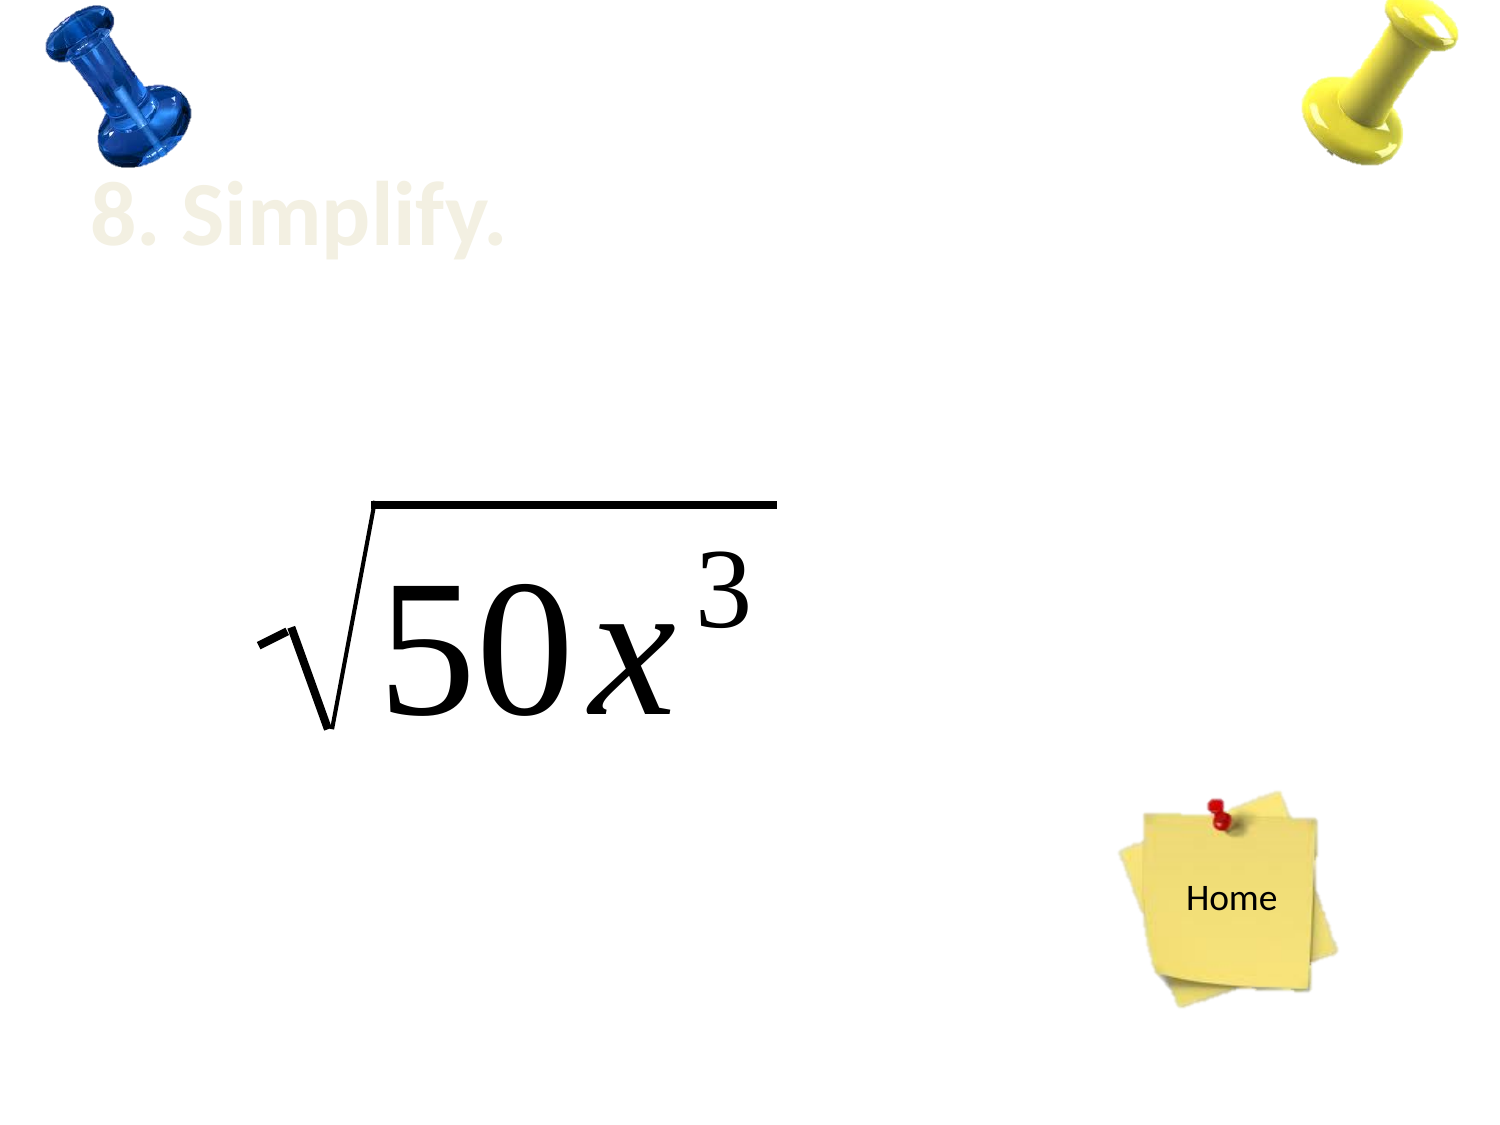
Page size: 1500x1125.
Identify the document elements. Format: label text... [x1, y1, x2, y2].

title 8. Simplify. [75, 114, 1425, 302]
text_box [955, 787, 1500, 1015]
picture [37, 0, 204, 201]
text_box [221, 469, 810, 748]
picture [1287, 0, 1467, 201]
